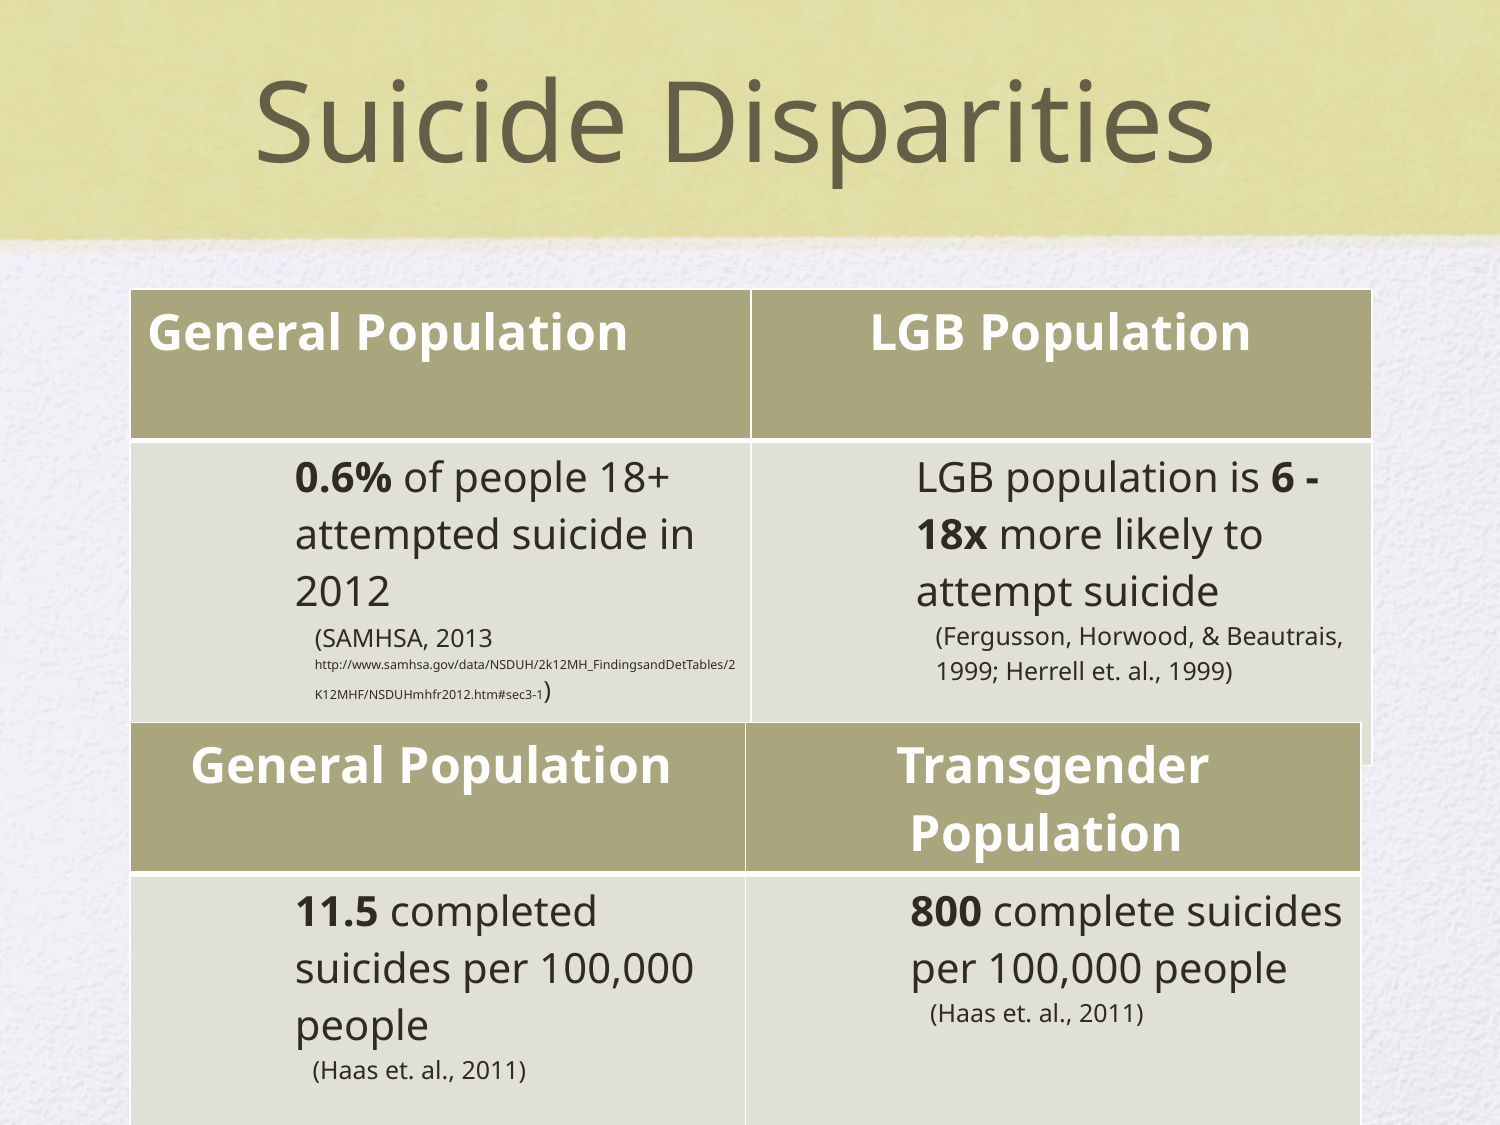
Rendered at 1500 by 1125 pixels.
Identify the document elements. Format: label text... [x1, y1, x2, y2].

table_header Transgender Population [746, 723, 1360, 871]
table_header LGB Population [752, 290, 1371, 438]
table_cell 0.6% of people 18+ attempted suicide in 2012 (SAMHSA, 2013 http://www.samhsa.gov/data/NSDUH/2k12MH_FindingsandDetTables/2K12MHF/NSDUHmhfr2012.htm#sec3-1) [131, 443, 750, 722]
table_cell 11.5 completed suicides per 100,000 people (Haas et. al., 2011) [131, 877, 745, 1125]
table_cell 800 complete suicides per 100,000 people (Haas et. al., 2011) [746, 877, 1360, 1125]
table_cell LGB population is 6 - 18x more likely to attempt suicide (Fergusson, Horwood, & Beautrais, 1999; Herrell et. al., 1999) [752, 443, 1371, 765]
table_header General Population [131, 723, 745, 871]
table_header General Population [131, 290, 750, 438]
title Suicide Disparities [129, 6, 1372, 239]
picture [0, 225, 1500, 1125]
